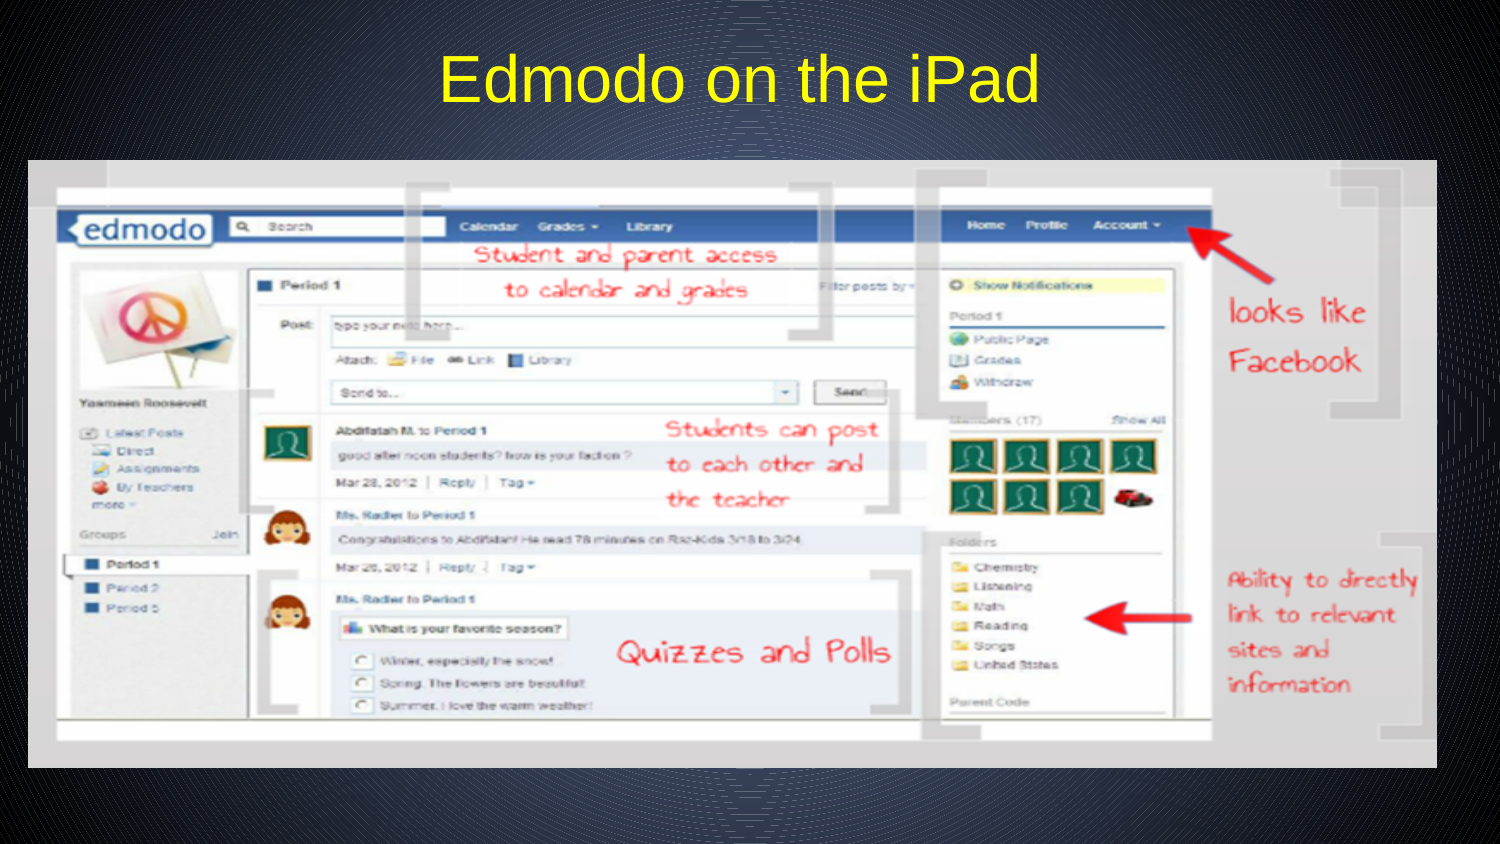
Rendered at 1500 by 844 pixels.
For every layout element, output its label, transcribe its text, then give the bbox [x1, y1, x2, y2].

picture [28, 160, 1438, 768]
title Edmodo on the iPad [90, 25, 1410, 124]
